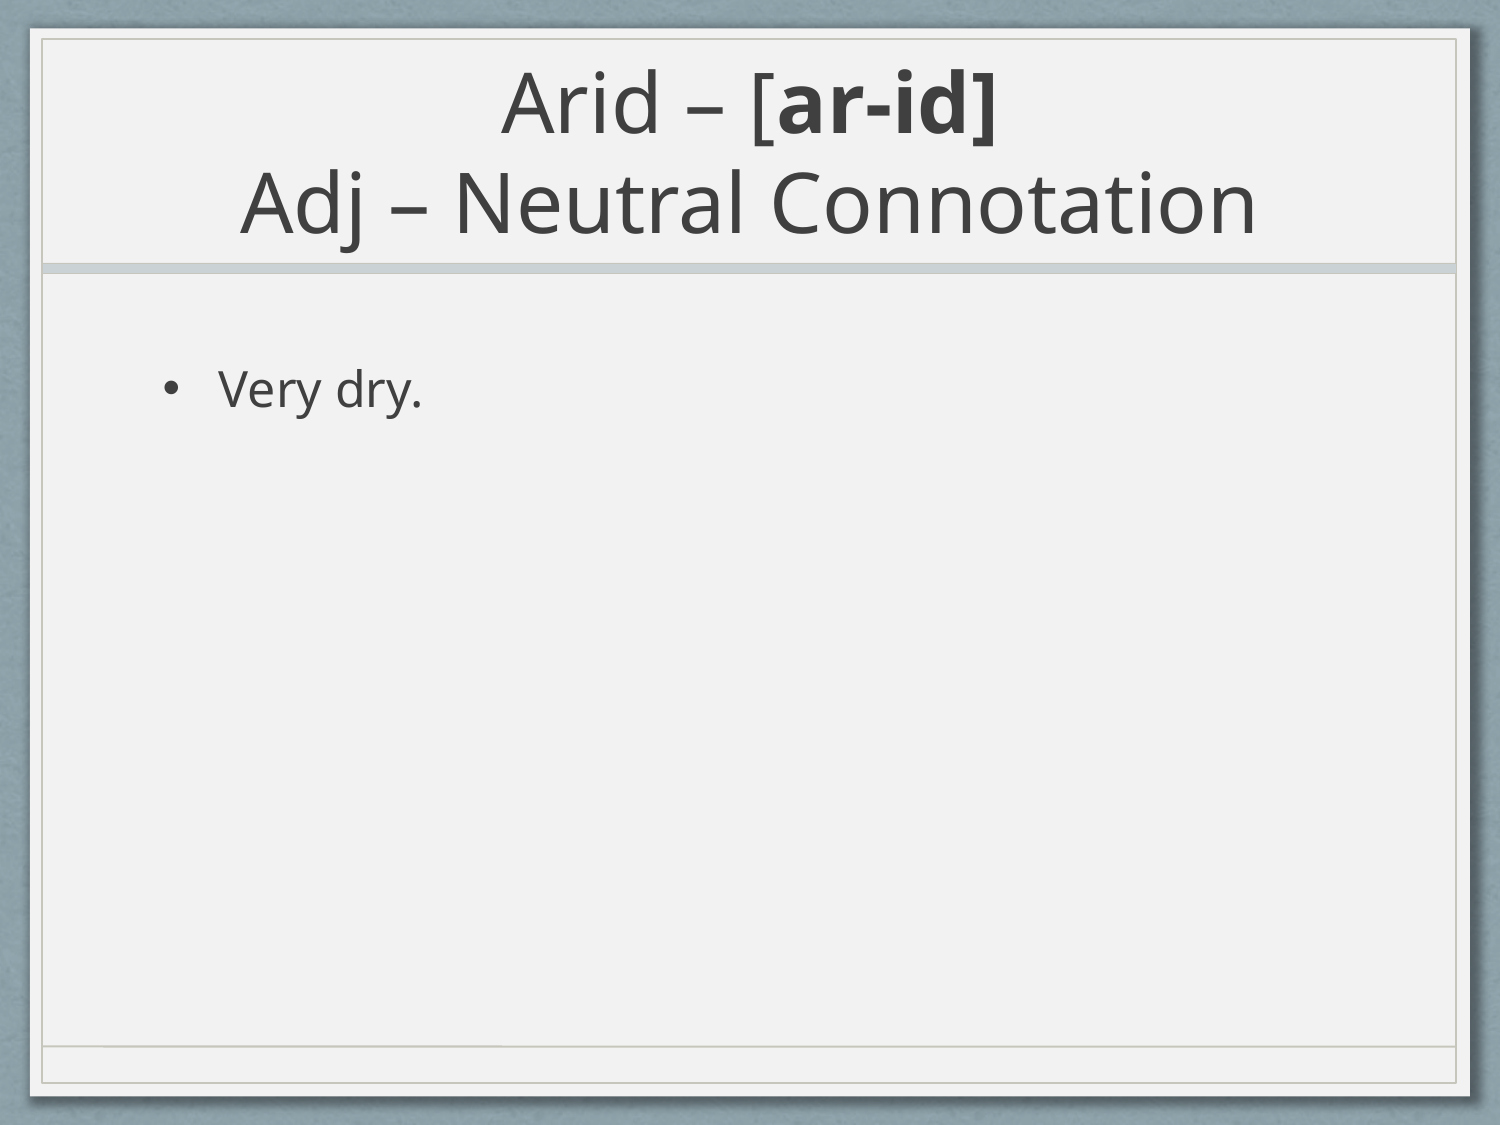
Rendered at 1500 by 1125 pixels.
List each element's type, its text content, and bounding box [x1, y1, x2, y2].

list Very dry. [147, 350, 1353, 995]
title Arid – [ar-id] Adj – Neutral Connotation [147, 40, 1353, 260]
